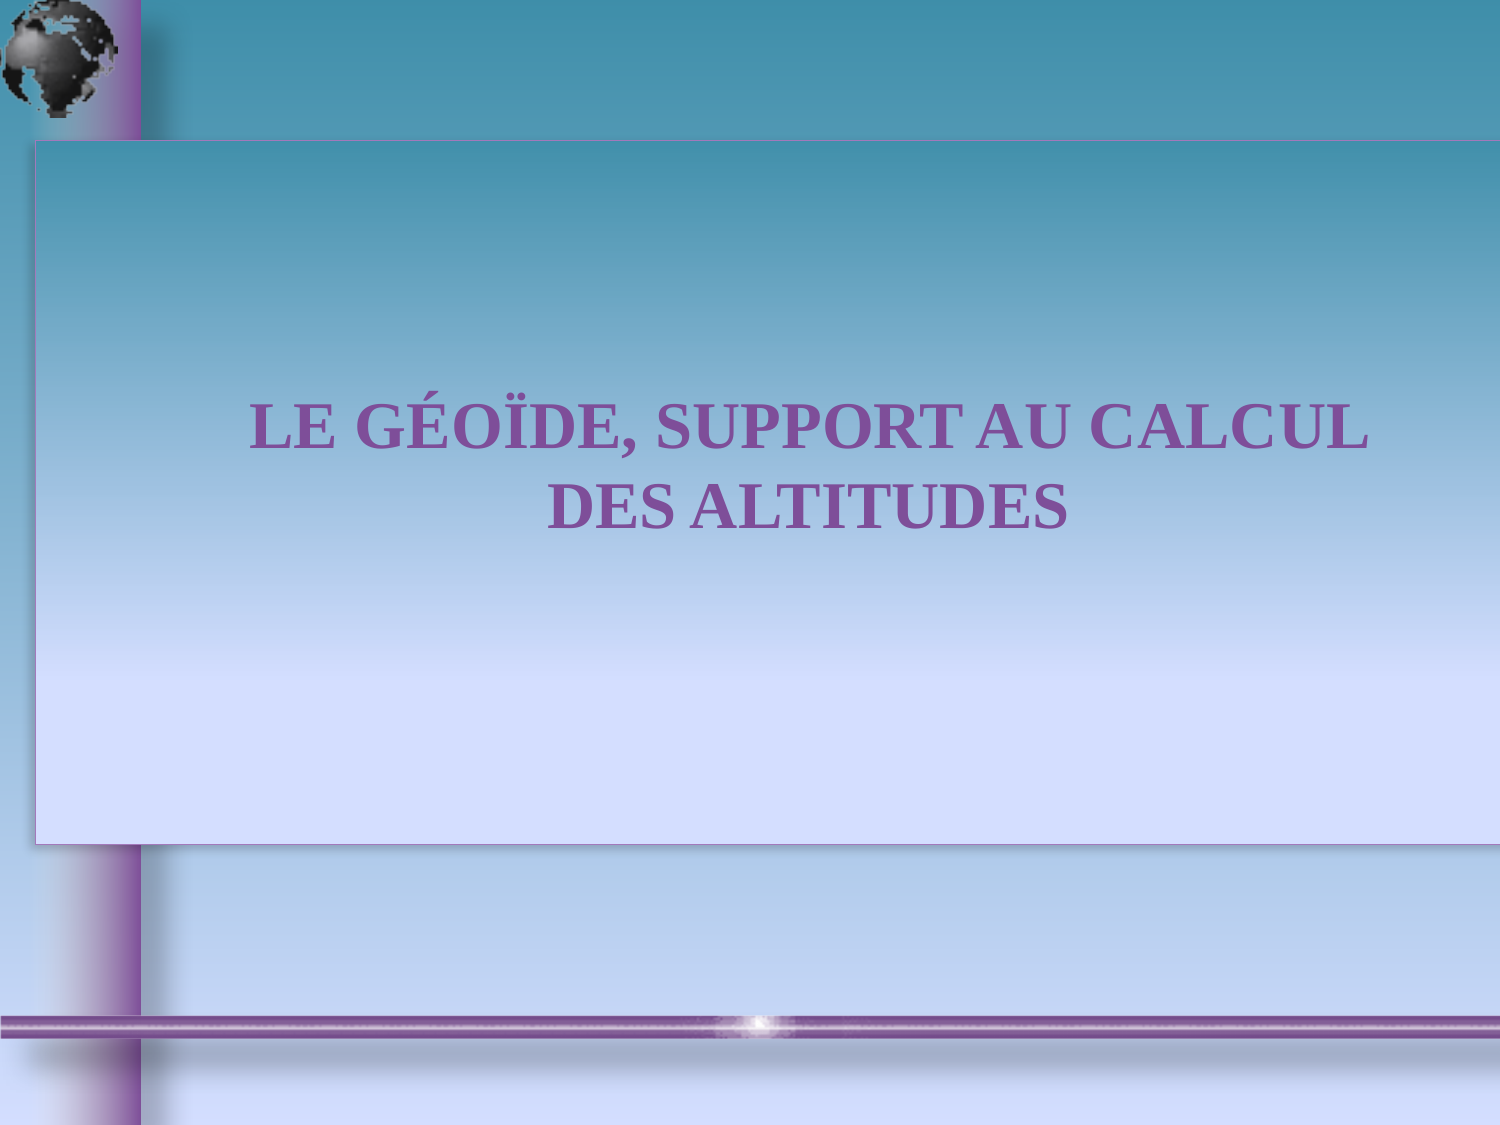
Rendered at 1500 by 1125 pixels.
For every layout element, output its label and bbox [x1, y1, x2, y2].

picture [34, 140, 1500, 844]
